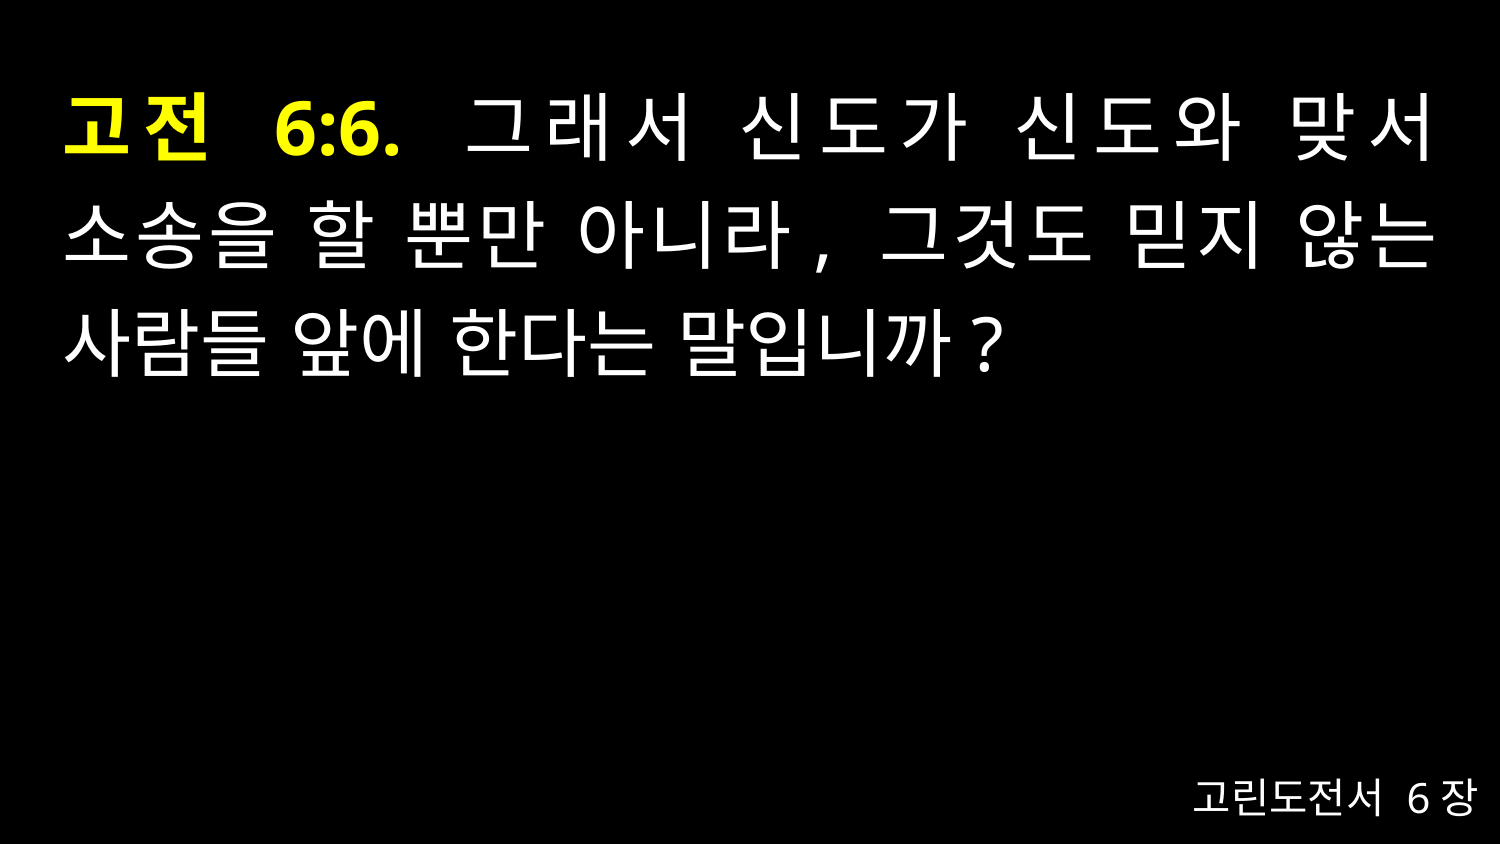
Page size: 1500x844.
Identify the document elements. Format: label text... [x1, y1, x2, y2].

subtitle 고린도전서 6장 [916, 770, 1500, 844]
title 고전 6:6. 그래서 신도가 신도와 맞서 소송을 할 뿐만 아니라, 그것도 믿지 않는 사람들 앞에 한다는 말입니까? [0, 0, 1500, 844]
